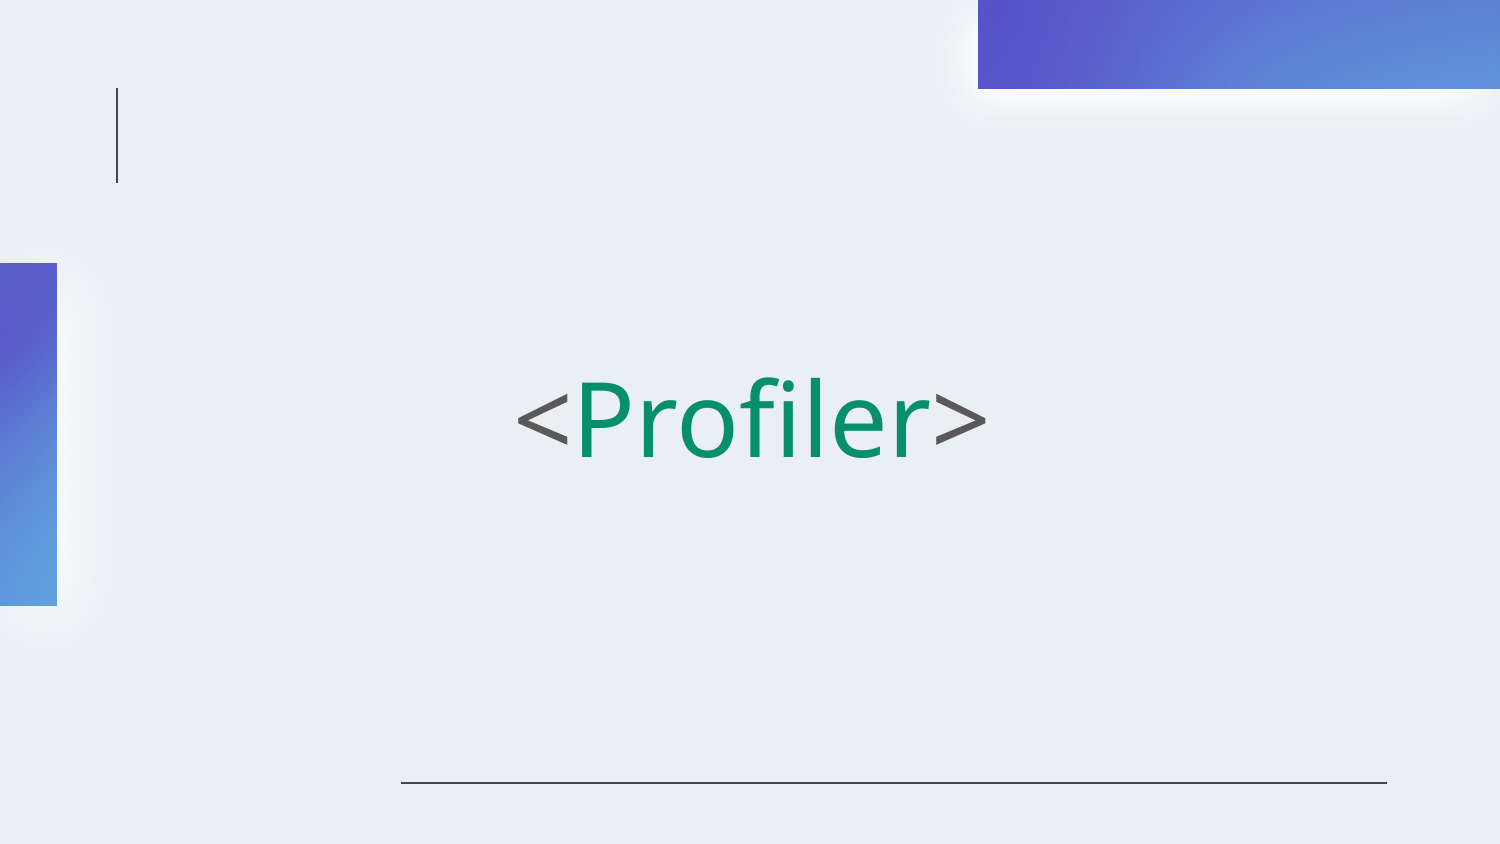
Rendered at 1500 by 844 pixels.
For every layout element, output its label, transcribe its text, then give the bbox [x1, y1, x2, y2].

picture [978, 0, 1500, 89]
picture [0, 263, 57, 606]
text_box <Profiler> [498, 338, 1011, 481]
